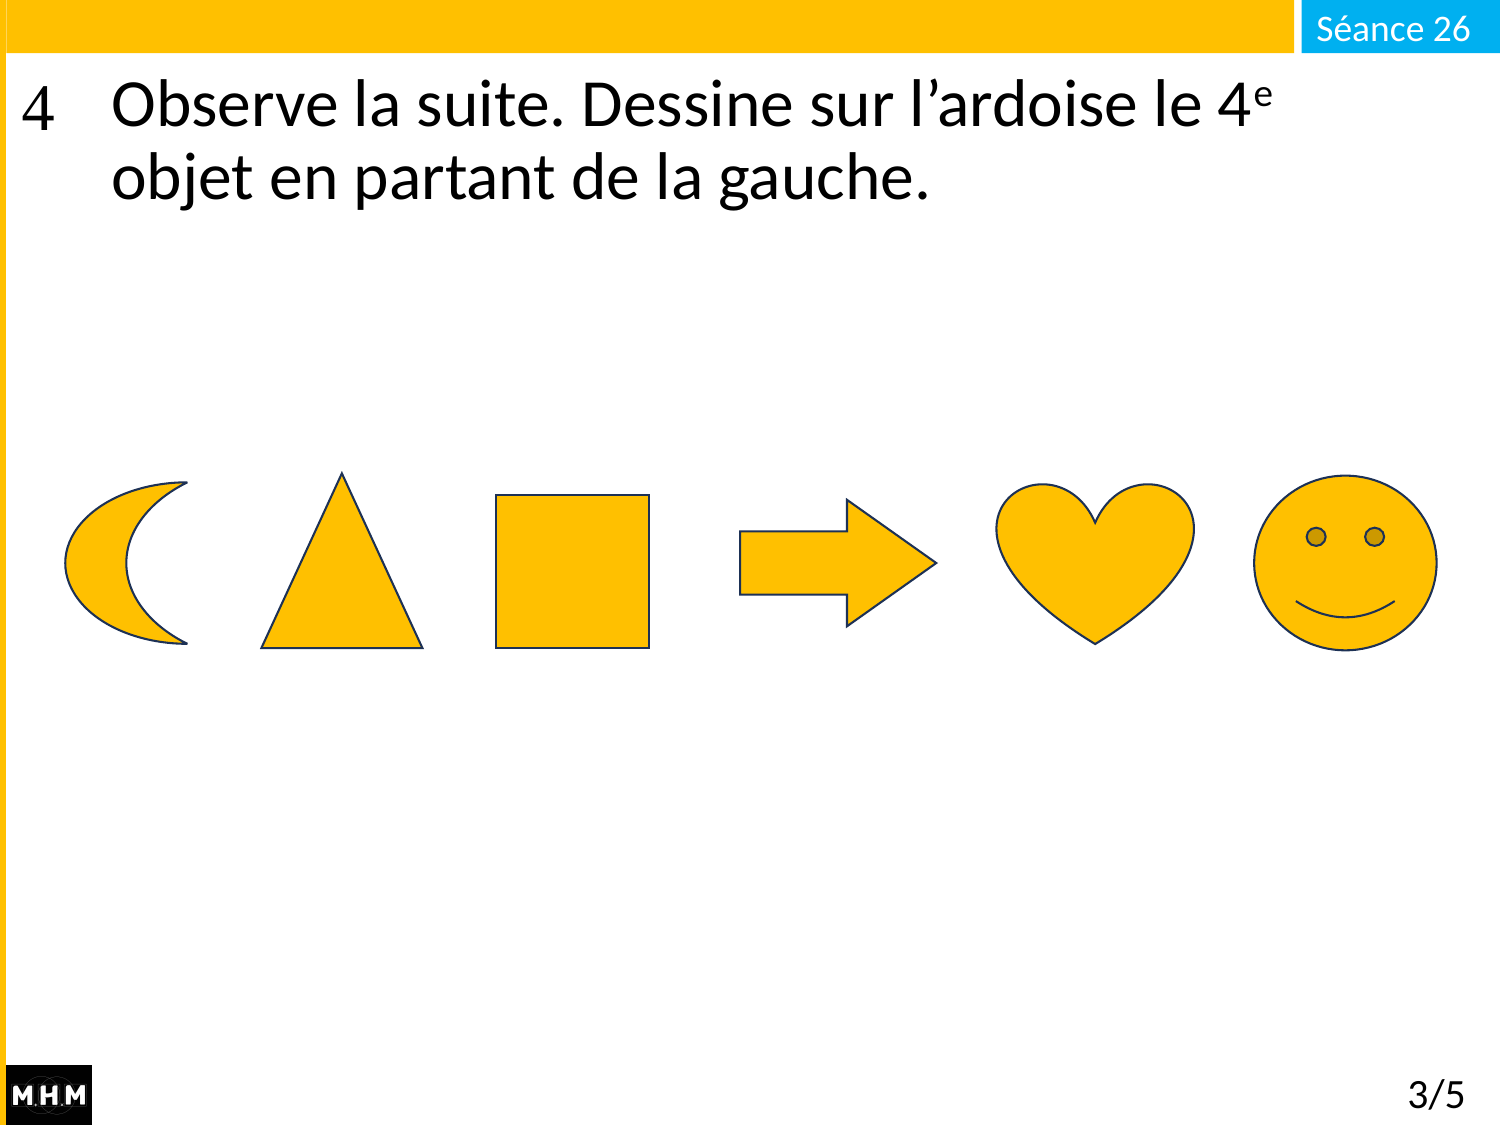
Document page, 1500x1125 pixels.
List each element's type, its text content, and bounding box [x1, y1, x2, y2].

text_box [995, 483, 1195, 646]
text_box [64, 481, 188, 645]
title Observe la suite. Dessine sur l’ardoise le 4e objet en partant de la gauche. [96, 60, 1434, 223]
text_box [739, 497, 939, 629]
picture [6, 1065, 92, 1125]
text_box [495, 494, 650, 649]
list 3/5 [1373, 1064, 1500, 1125]
text_box [259, 470, 425, 650]
text_box [1253, 474, 1438, 652]
